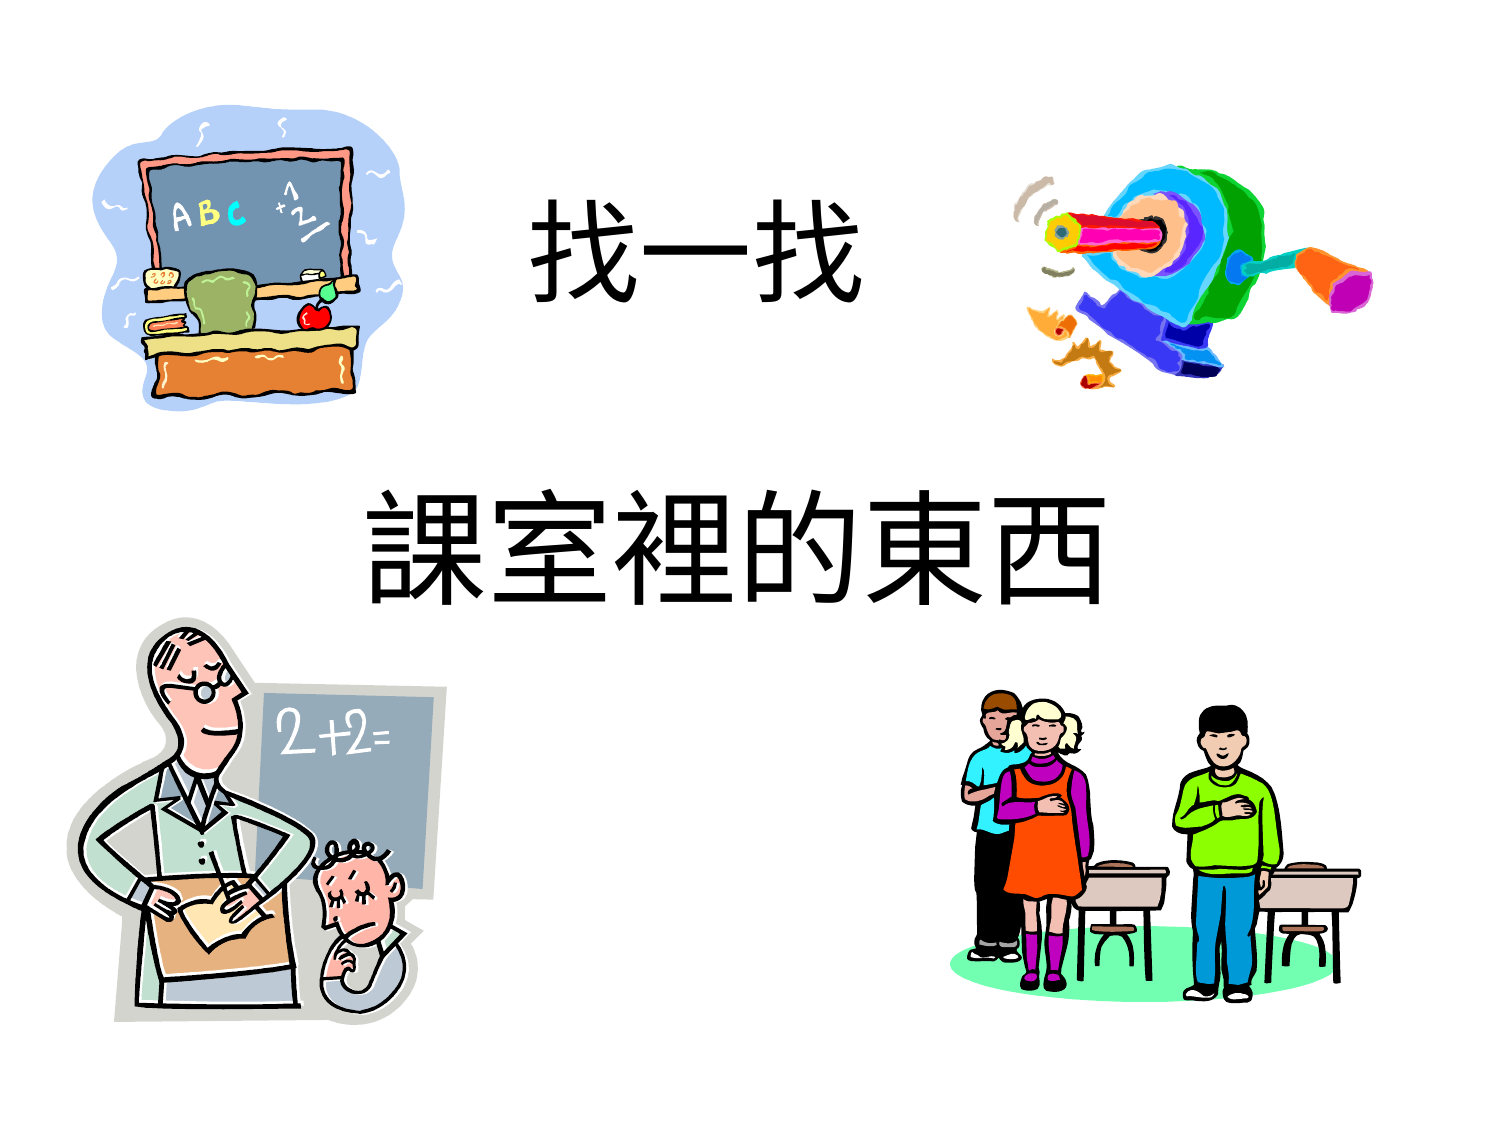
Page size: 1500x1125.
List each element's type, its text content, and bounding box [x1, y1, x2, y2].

picture [62, 612, 453, 1031]
picture [949, 687, 1362, 1004]
title 課室裡的東西 [99, 425, 1375, 667]
picture [991, 158, 1353, 424]
text_box 找一找 [512, 174, 900, 325]
picture [87, 99, 410, 417]
